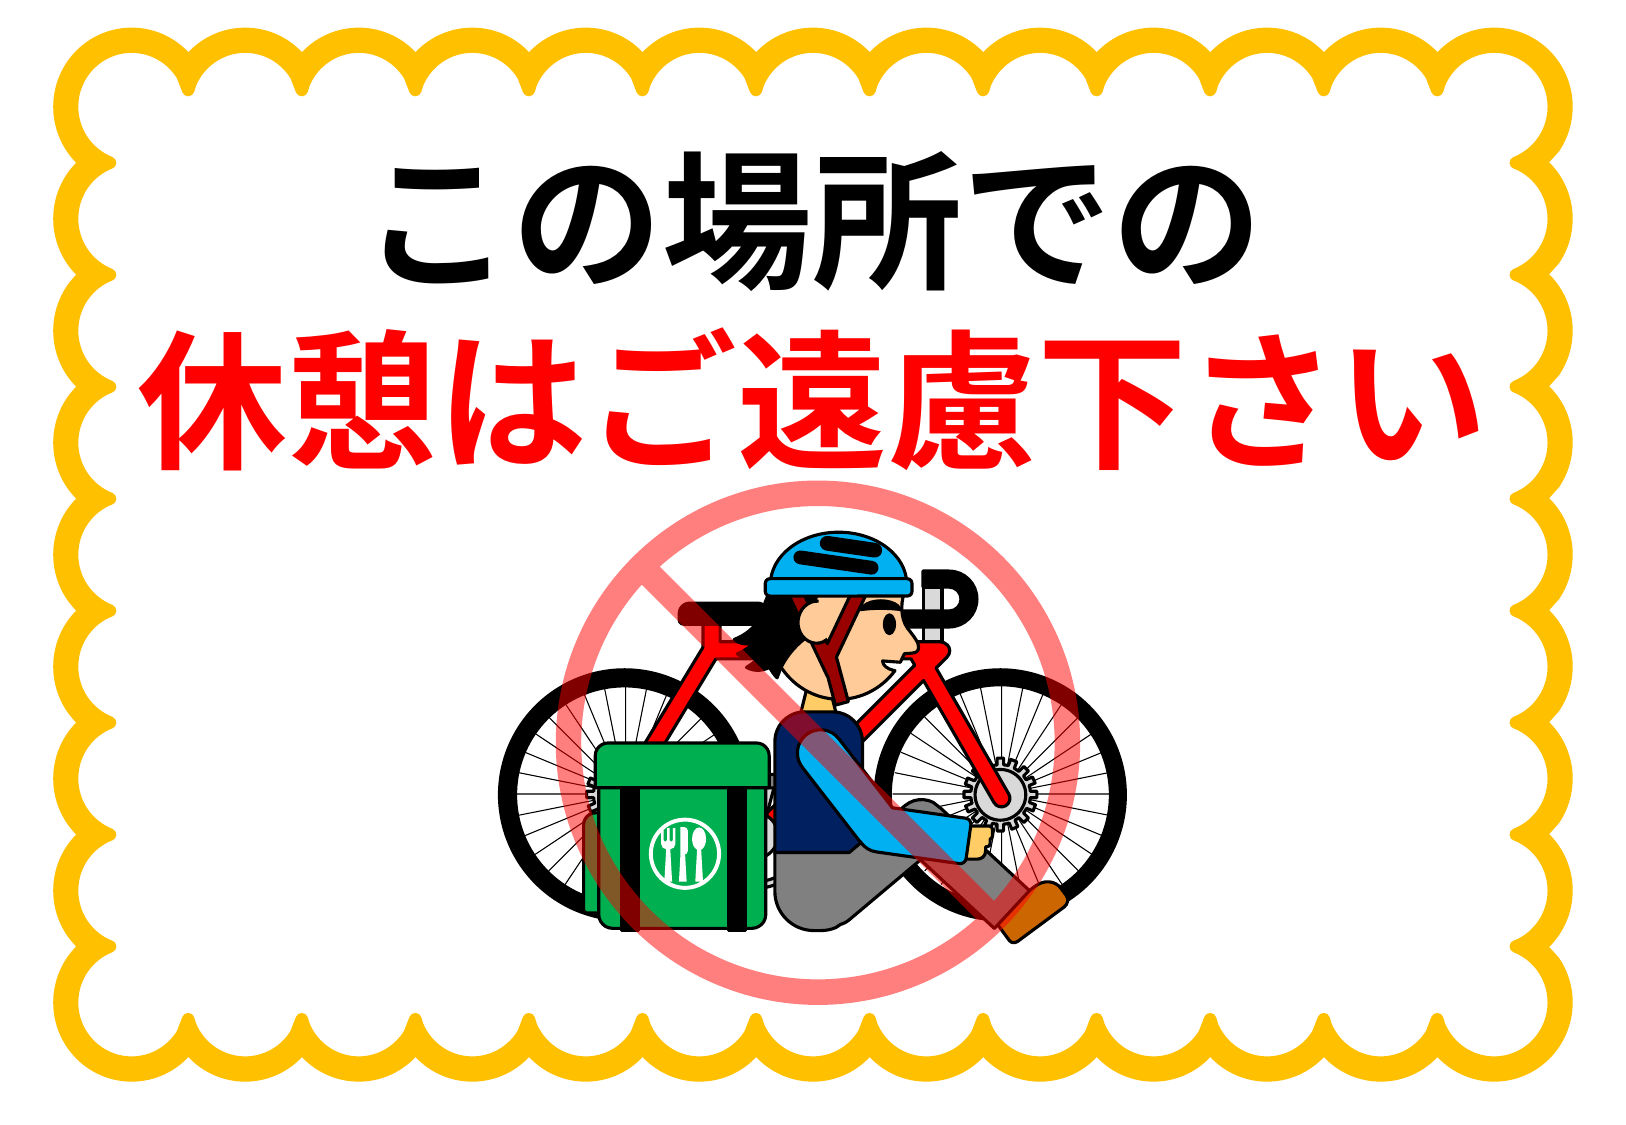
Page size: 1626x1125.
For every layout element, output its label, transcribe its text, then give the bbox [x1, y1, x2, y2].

text_box この場所での 休憩はご遠慮下さい [48, 119, 1577, 495]
text_box [57, 495, 1569, 1078]
text_box [57, 31, 1569, 119]
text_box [499, 480, 1126, 1006]
